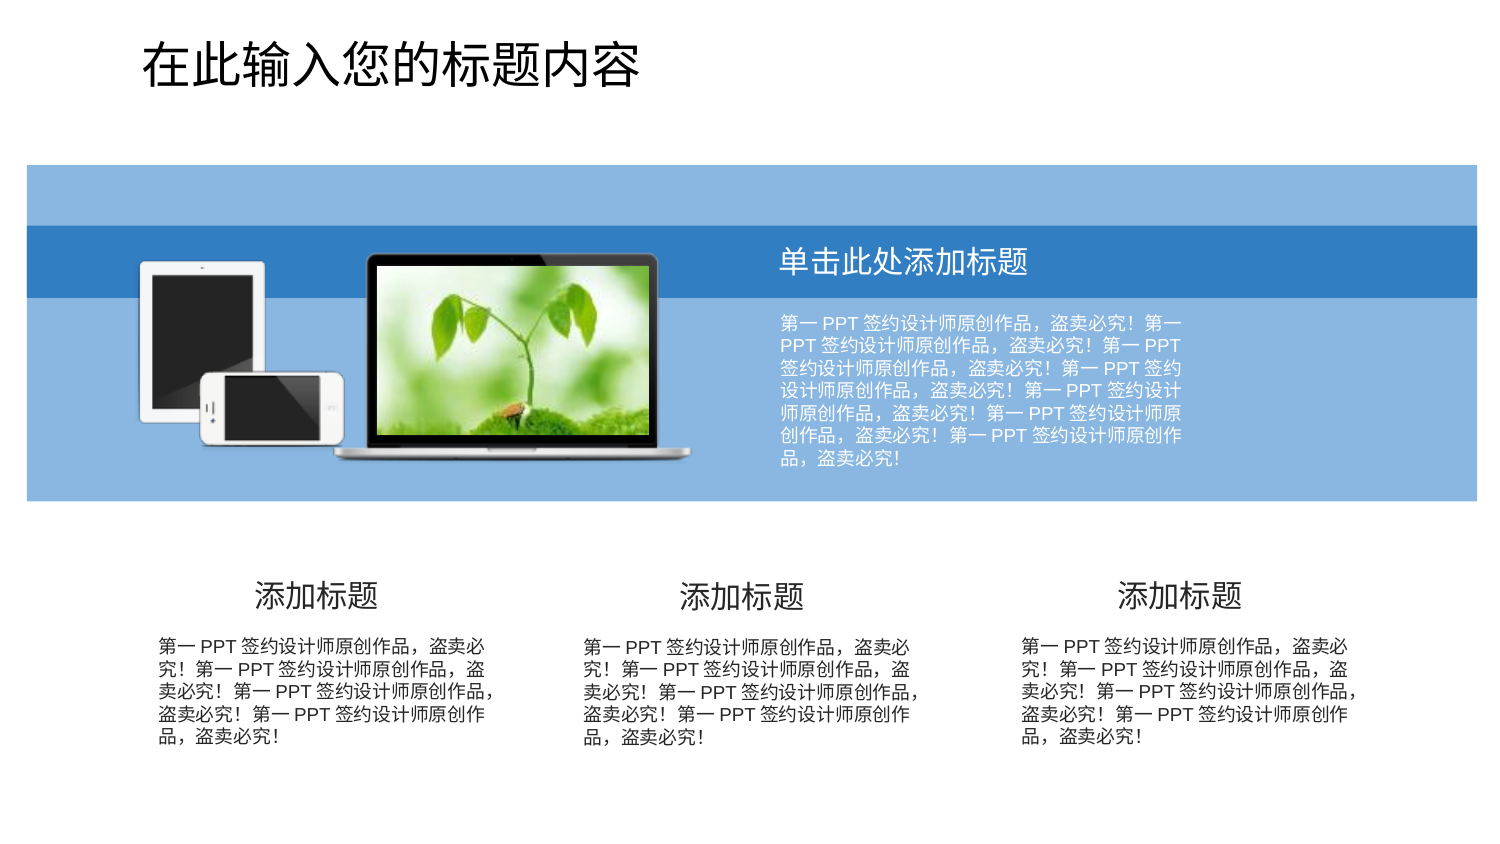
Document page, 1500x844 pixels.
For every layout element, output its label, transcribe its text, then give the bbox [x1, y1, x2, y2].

text_box [26, 225, 127, 298]
text_box 单击此处添加标题 [767, 237, 1078, 286]
text_box 在此输入您的标题内容 [125, 26, 740, 102]
text_box [26, 165, 1478, 225]
text_box [26, 298, 1478, 502]
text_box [568, 569, 935, 758]
text_box 第一PPT签约设计师原创作品，盗卖必究！第一PPT签约设计师原创作品，盗卖必究！第一PPT签约设计师原创作品，盗卖必究！第一PPT签约设计师原创作品，盗卖必究！第一PPT签约设计师原创作品，盗卖必究！第一PPT签约设计师原创作品，盗卖必究！第一PPT签约设计师原创作品，盗卖必究！ [768, 305, 1199, 475]
text_box [368, 225, 1478, 298]
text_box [318, 241, 701, 475]
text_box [143, 569, 510, 757]
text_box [129, 225, 368, 458]
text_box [1006, 569, 1374, 757]
